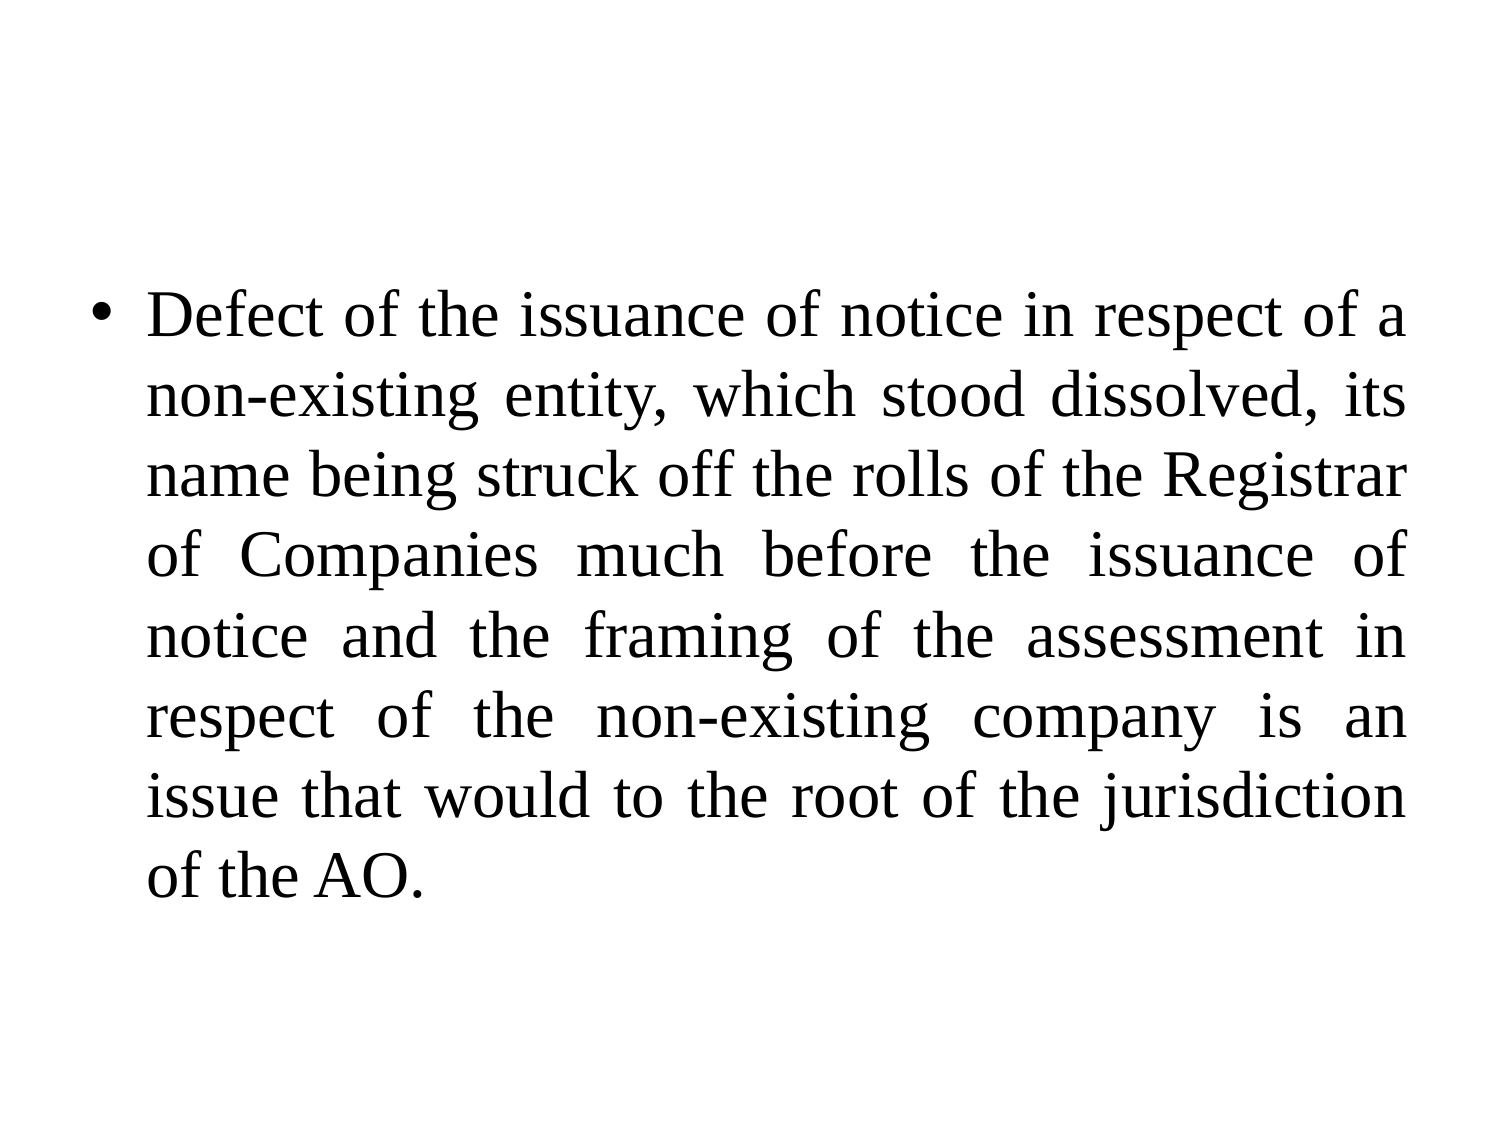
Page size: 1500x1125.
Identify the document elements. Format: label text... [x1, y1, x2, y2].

list Defect of the issuance of notice in respect of a non-existing entity, which stood dissolved, its name being struck off the rolls of the Registrar of Companies much before the issuance of notice and the framing of the assessment in respect of the non-existing company is an issue that would to the root of the jurisdiction of the AO. [75, 262, 1425, 1005]
